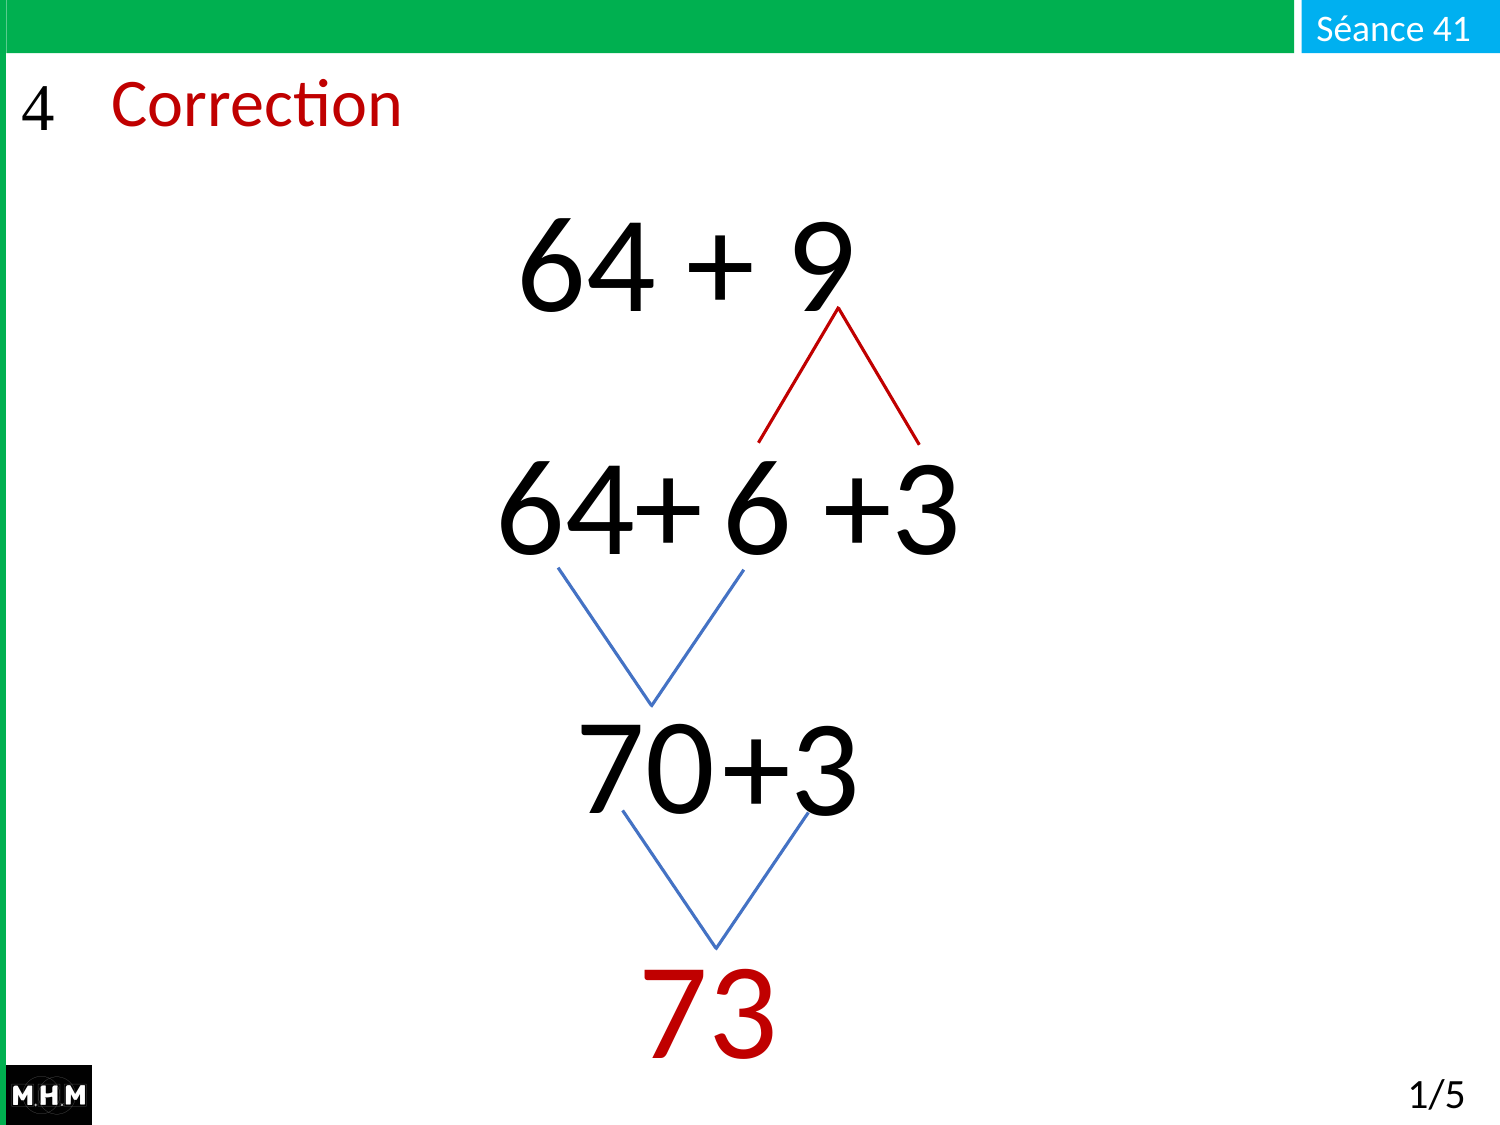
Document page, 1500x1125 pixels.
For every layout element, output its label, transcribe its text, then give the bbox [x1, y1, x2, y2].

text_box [758, 306, 920, 445]
text_box 73 [624, 914, 845, 1094]
list 1/5 [1373, 1064, 1500, 1125]
text_box +3 [707, 670, 981, 850]
picture [6, 1065, 92, 1125]
title Correction [96, 60, 1391, 150]
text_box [558, 567, 744, 707]
text_box 70 [560, 707, 707, 849]
text_box 64 + 9 [480, 166, 924, 346]
text_box 6 +3 [765, 409, 1171, 590]
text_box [622, 810, 809, 950]
text_box 64+ [480, 409, 765, 590]
